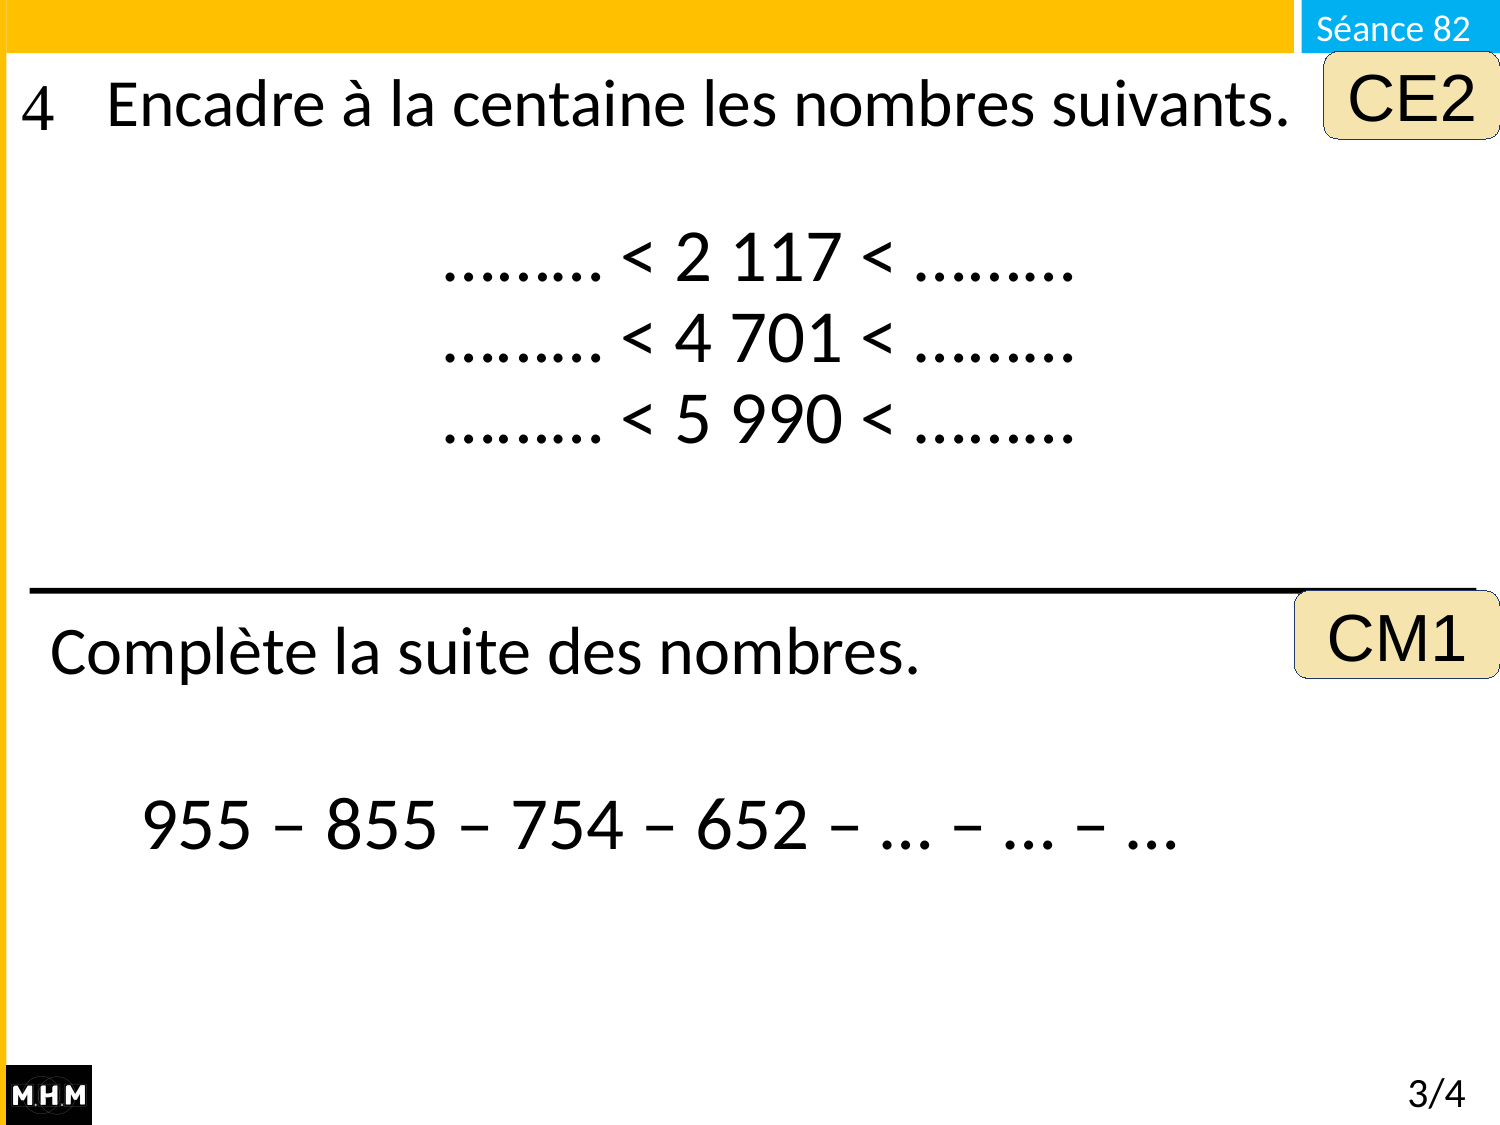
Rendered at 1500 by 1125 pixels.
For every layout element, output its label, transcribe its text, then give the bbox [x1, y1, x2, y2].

text_box 955 – 855 – 754 – 652 – … – … – … [125, 767, 1342, 873]
text_box CE2 [1323, 51, 1500, 140]
text_box Complète la suite des nombres. [35, 608, 1330, 698]
list 3/4 [1373, 1064, 1500, 1125]
text_box CM1 [1294, 590, 1500, 679]
title Encadre à la centaine les nombres suivants. [91, 60, 1385, 150]
picture [6, 1065, 92, 1125]
text_box …...… < 2 117 < …...… …...… < 4 701 < …...… …...… < 5 990 < …...… [394, 162, 1133, 514]
